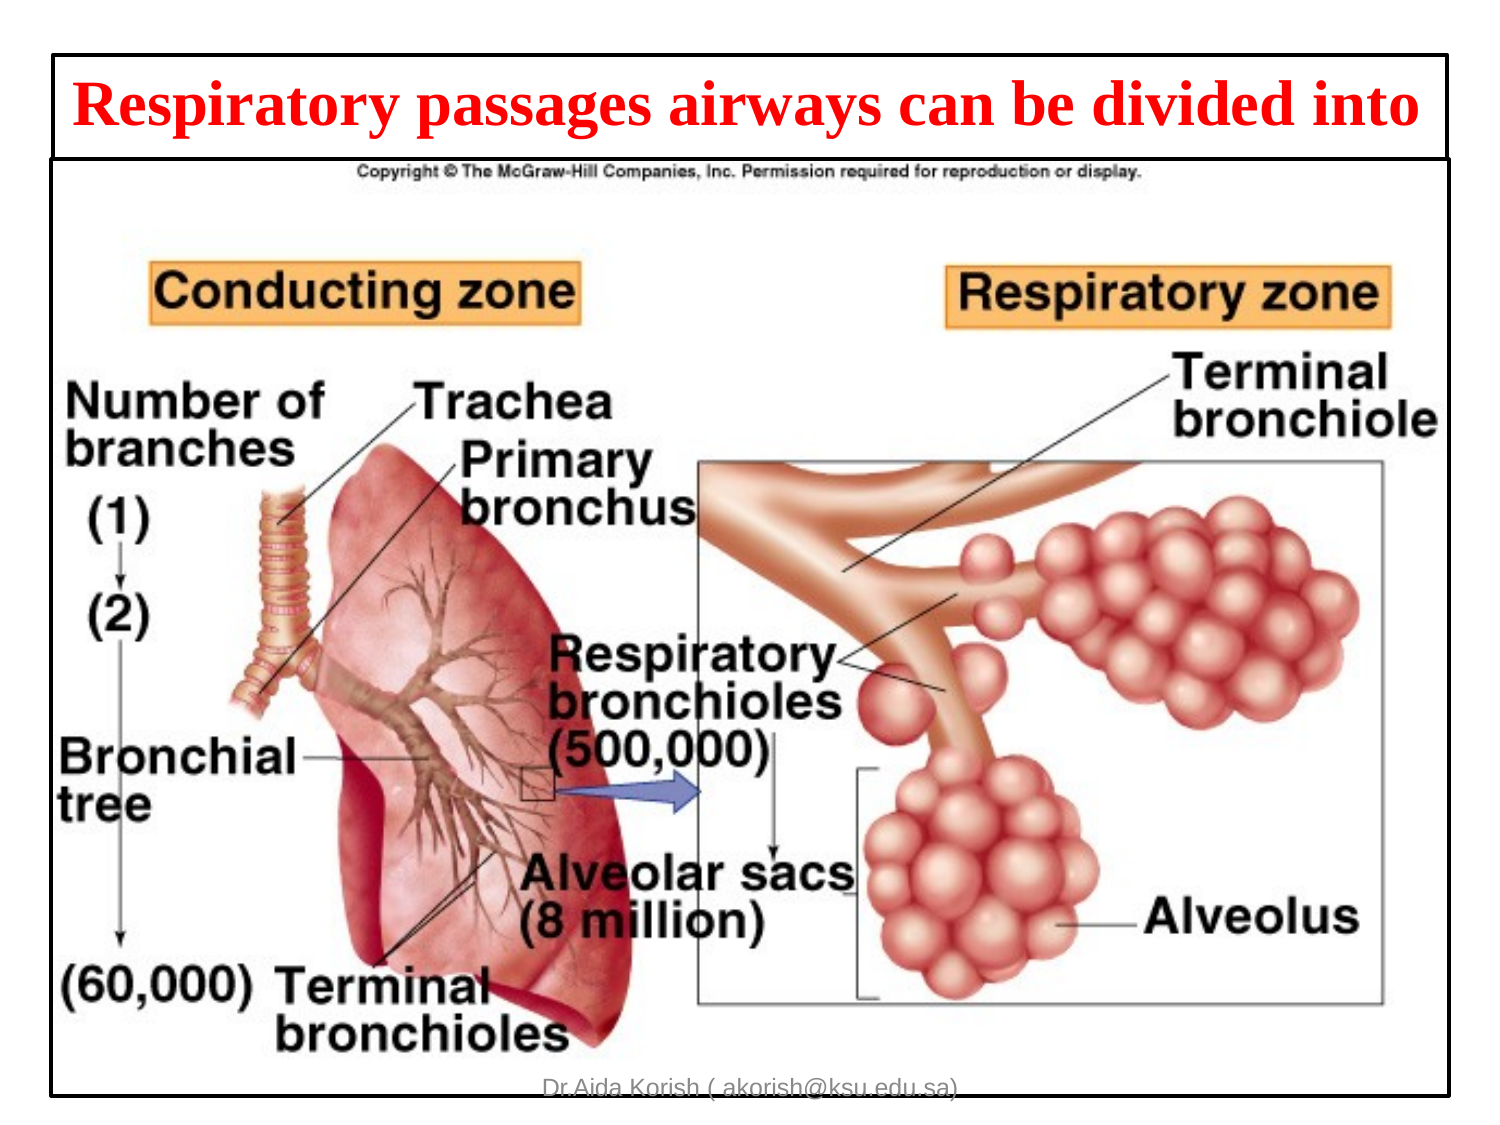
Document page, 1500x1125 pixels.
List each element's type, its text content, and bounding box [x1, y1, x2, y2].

footer Dr.Aida Korish ( akorish@ksu.edu.sa) [539, 1074, 962, 1125]
title Respiratory passages airways can be divided into [53, 54, 1447, 159]
text_box [51, 159, 1449, 1096]
